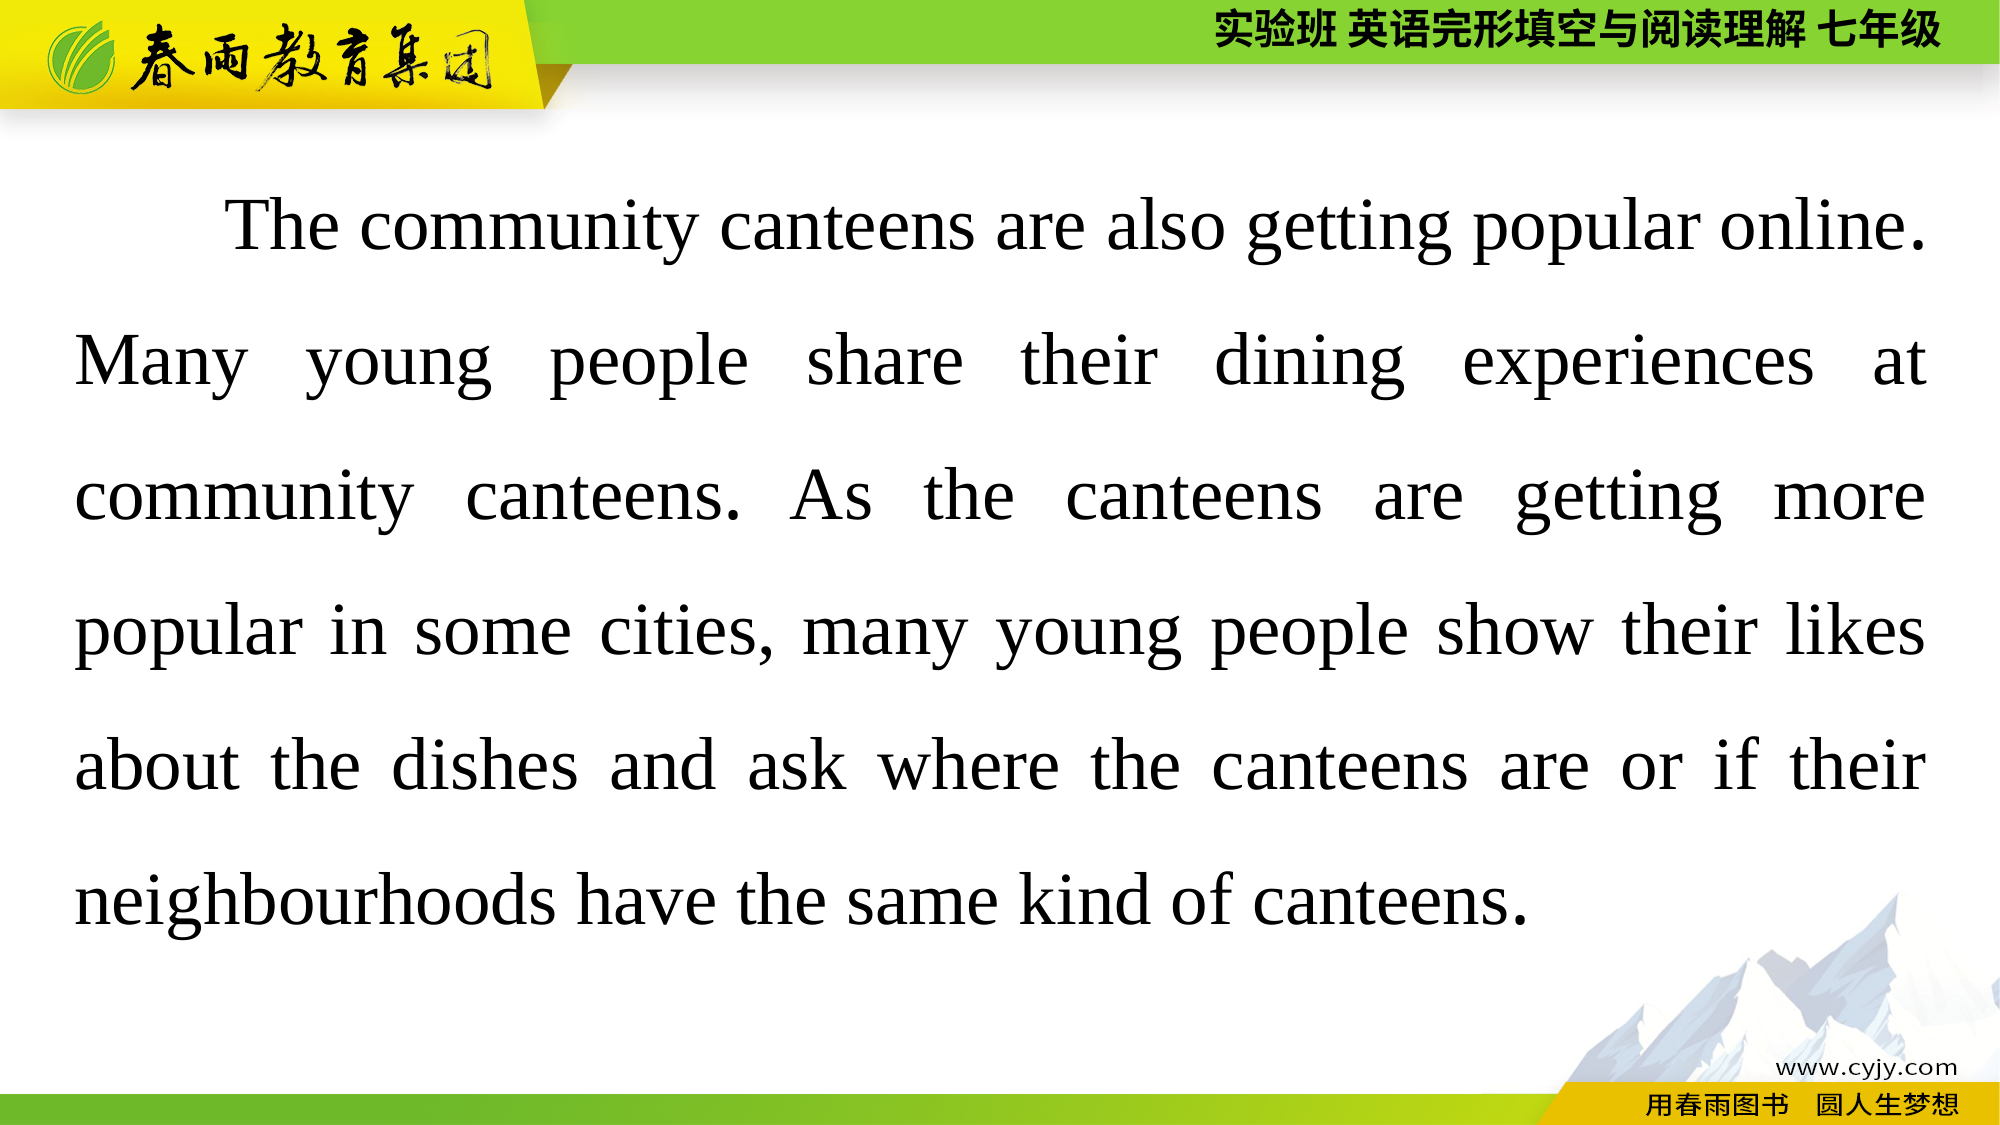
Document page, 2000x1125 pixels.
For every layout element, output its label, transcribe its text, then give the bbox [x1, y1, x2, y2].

list The community canteens are also getting popular online. Many young people share their dining experiences at community canteens. As the canteens are getting more popular in some cities, many young people show their likes about the dishes and ask where the canteens are or if their neighbourhoods have the same kind of canteens. [59, 122, 1944, 939]
picture [0, 0, 2000, 1125]
